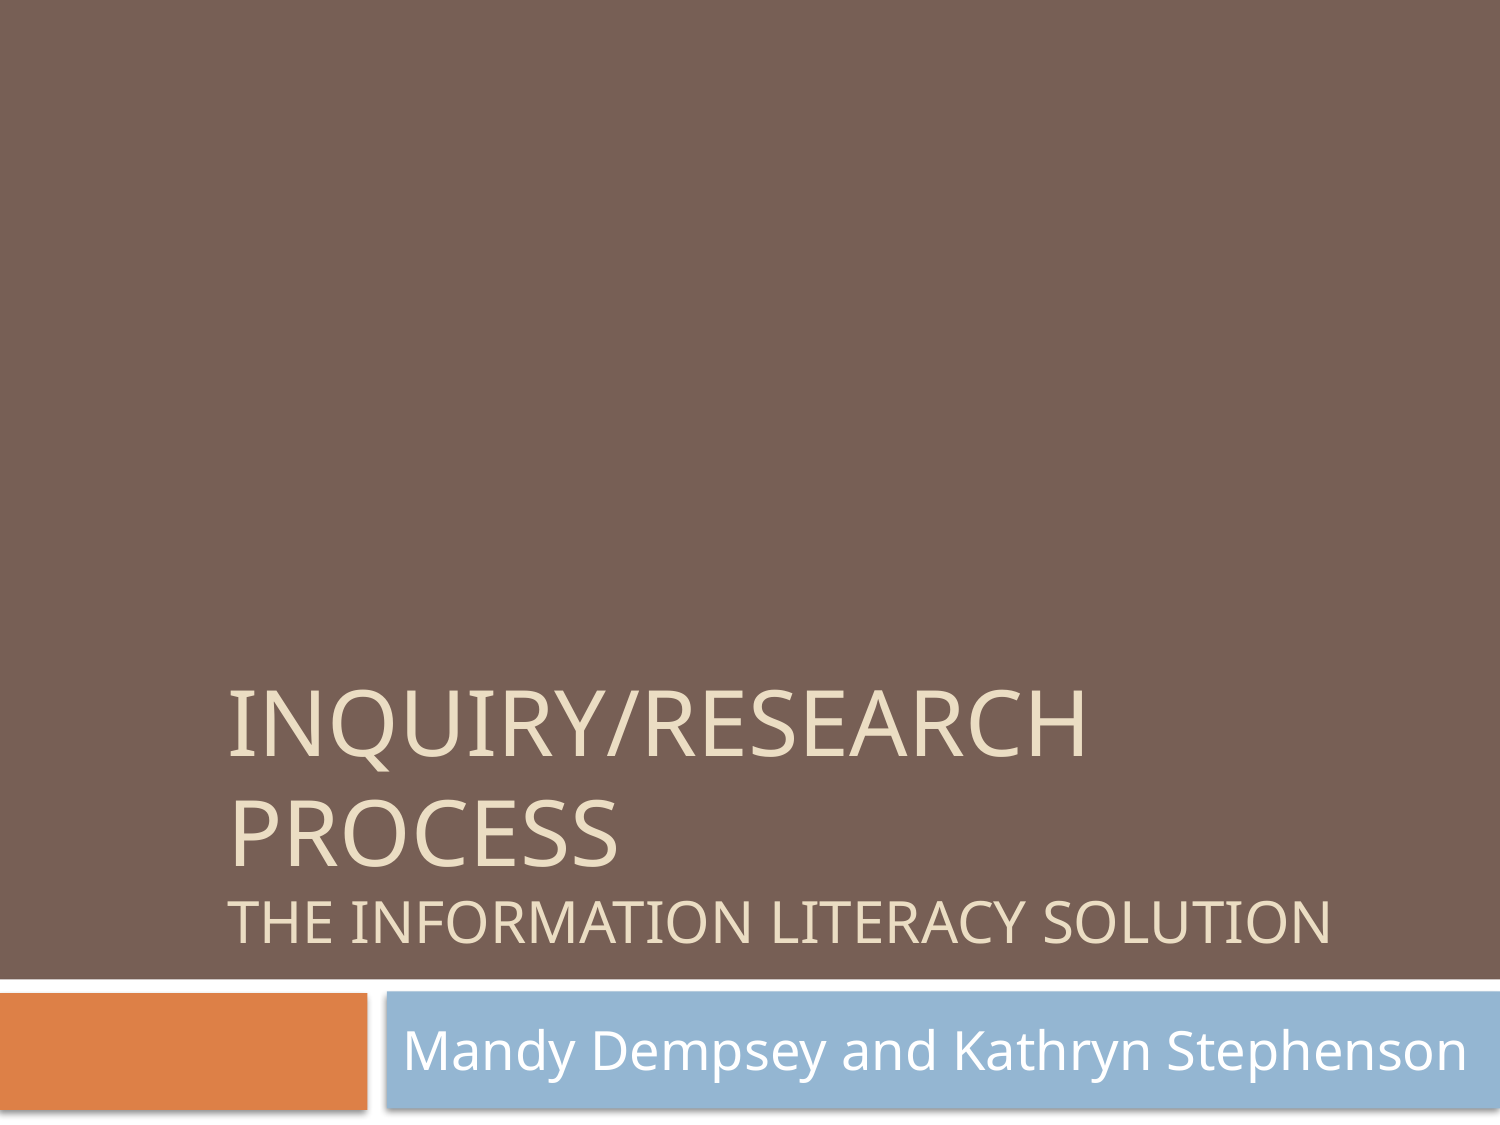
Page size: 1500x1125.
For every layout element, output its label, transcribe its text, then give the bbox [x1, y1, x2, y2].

subtitle Mandy Dempsey and Kathryn Stephenson [387, 992, 1488, 1105]
title Inquiry/research process the information literacy solution [212, 437, 1450, 963]
